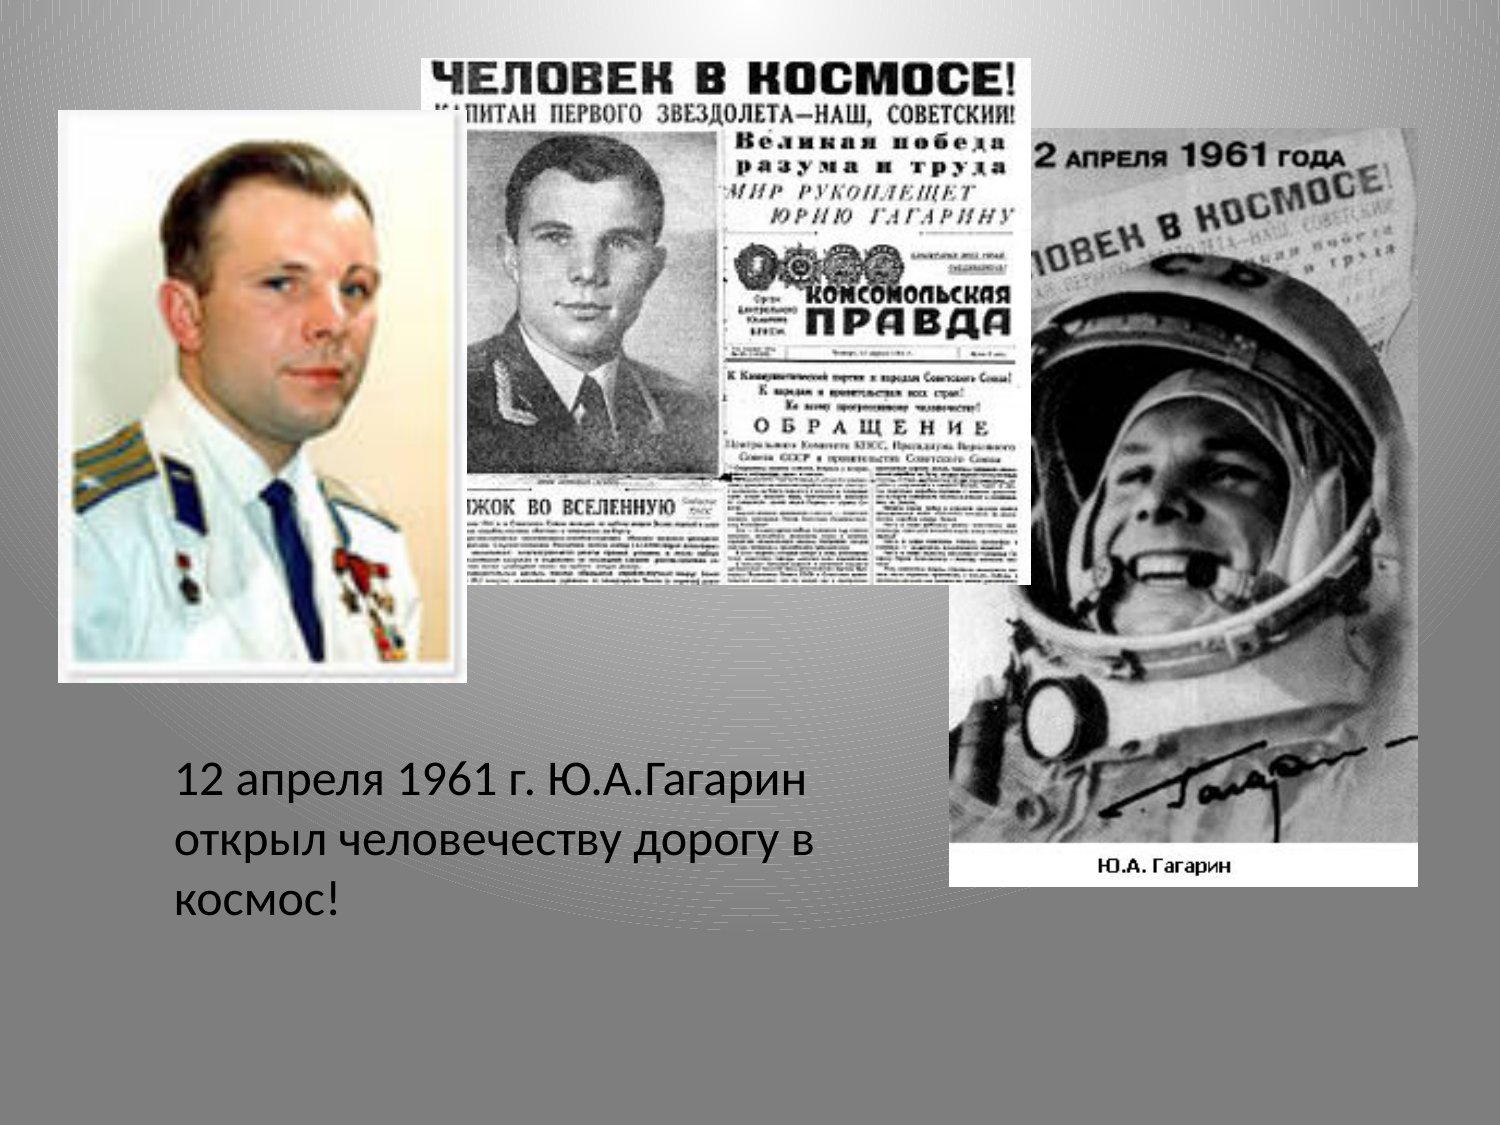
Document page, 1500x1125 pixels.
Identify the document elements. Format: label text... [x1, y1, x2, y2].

text_box 12 апреля 1961 г. Ю.А.Гагарин открыл человечеству дорогу в космос! [159, 738, 842, 933]
picture [58, 58, 1419, 887]
